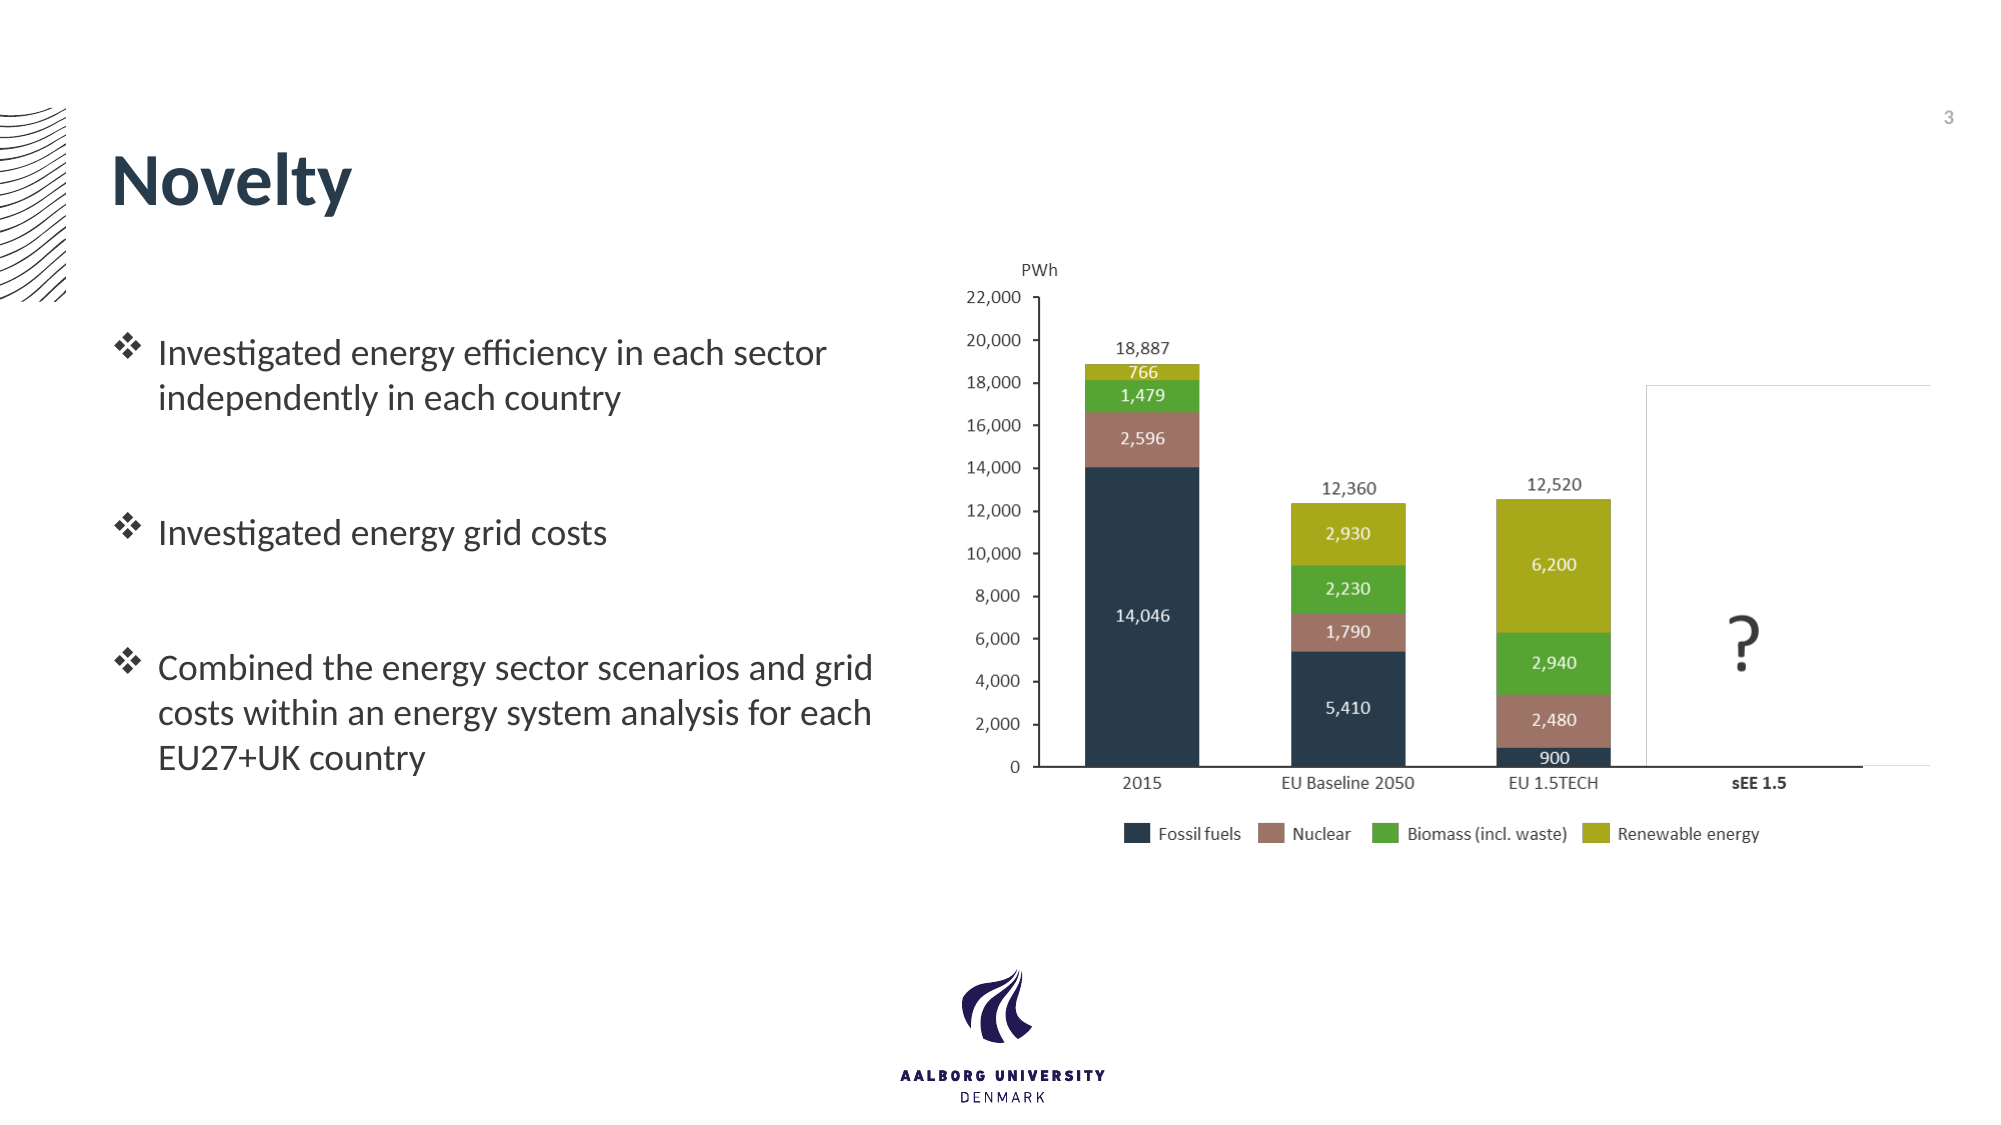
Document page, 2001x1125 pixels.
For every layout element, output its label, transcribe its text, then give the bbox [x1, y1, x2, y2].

picture [954, 252, 1930, 857]
text_box Investigated energy efficiency in each sector independently in each country Investigated energy grid costs Combined the energy sector scenarios and grid costs within an energy system analysis for each EU27+UK country [96, 321, 894, 831]
slide_number 3 [1860, 97, 1954, 135]
title Novelty [96, 60, 935, 303]
